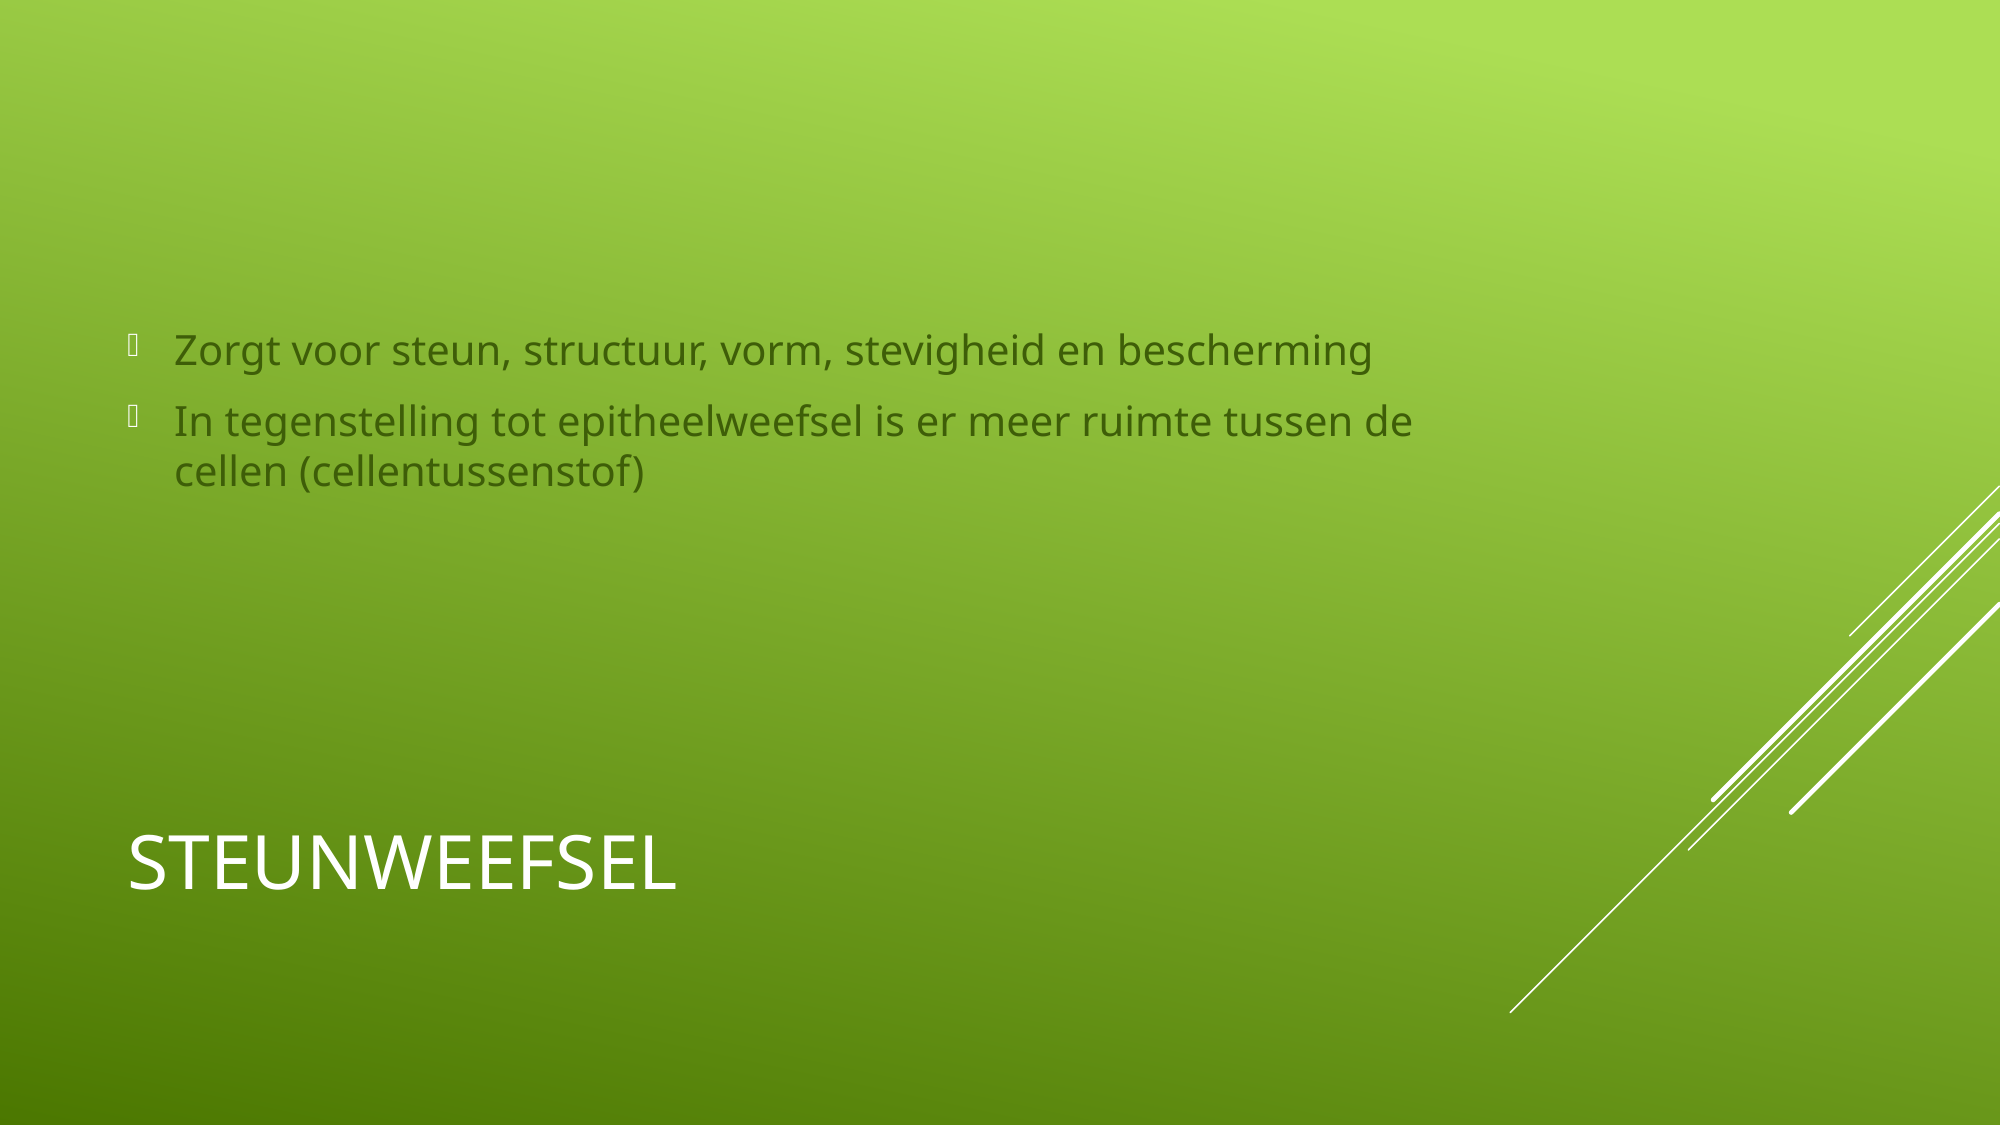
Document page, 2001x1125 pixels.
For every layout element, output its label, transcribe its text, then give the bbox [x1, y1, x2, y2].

list Zorgt voor steun, structuur, vorm, stevigheid en bescherming In tegenstelling tot epitheelweefsel is er meer ruimte tussen de cellen (cellentussenstof) [112, 112, 1513, 706]
title steunweefsel [112, 736, 1513, 984]
